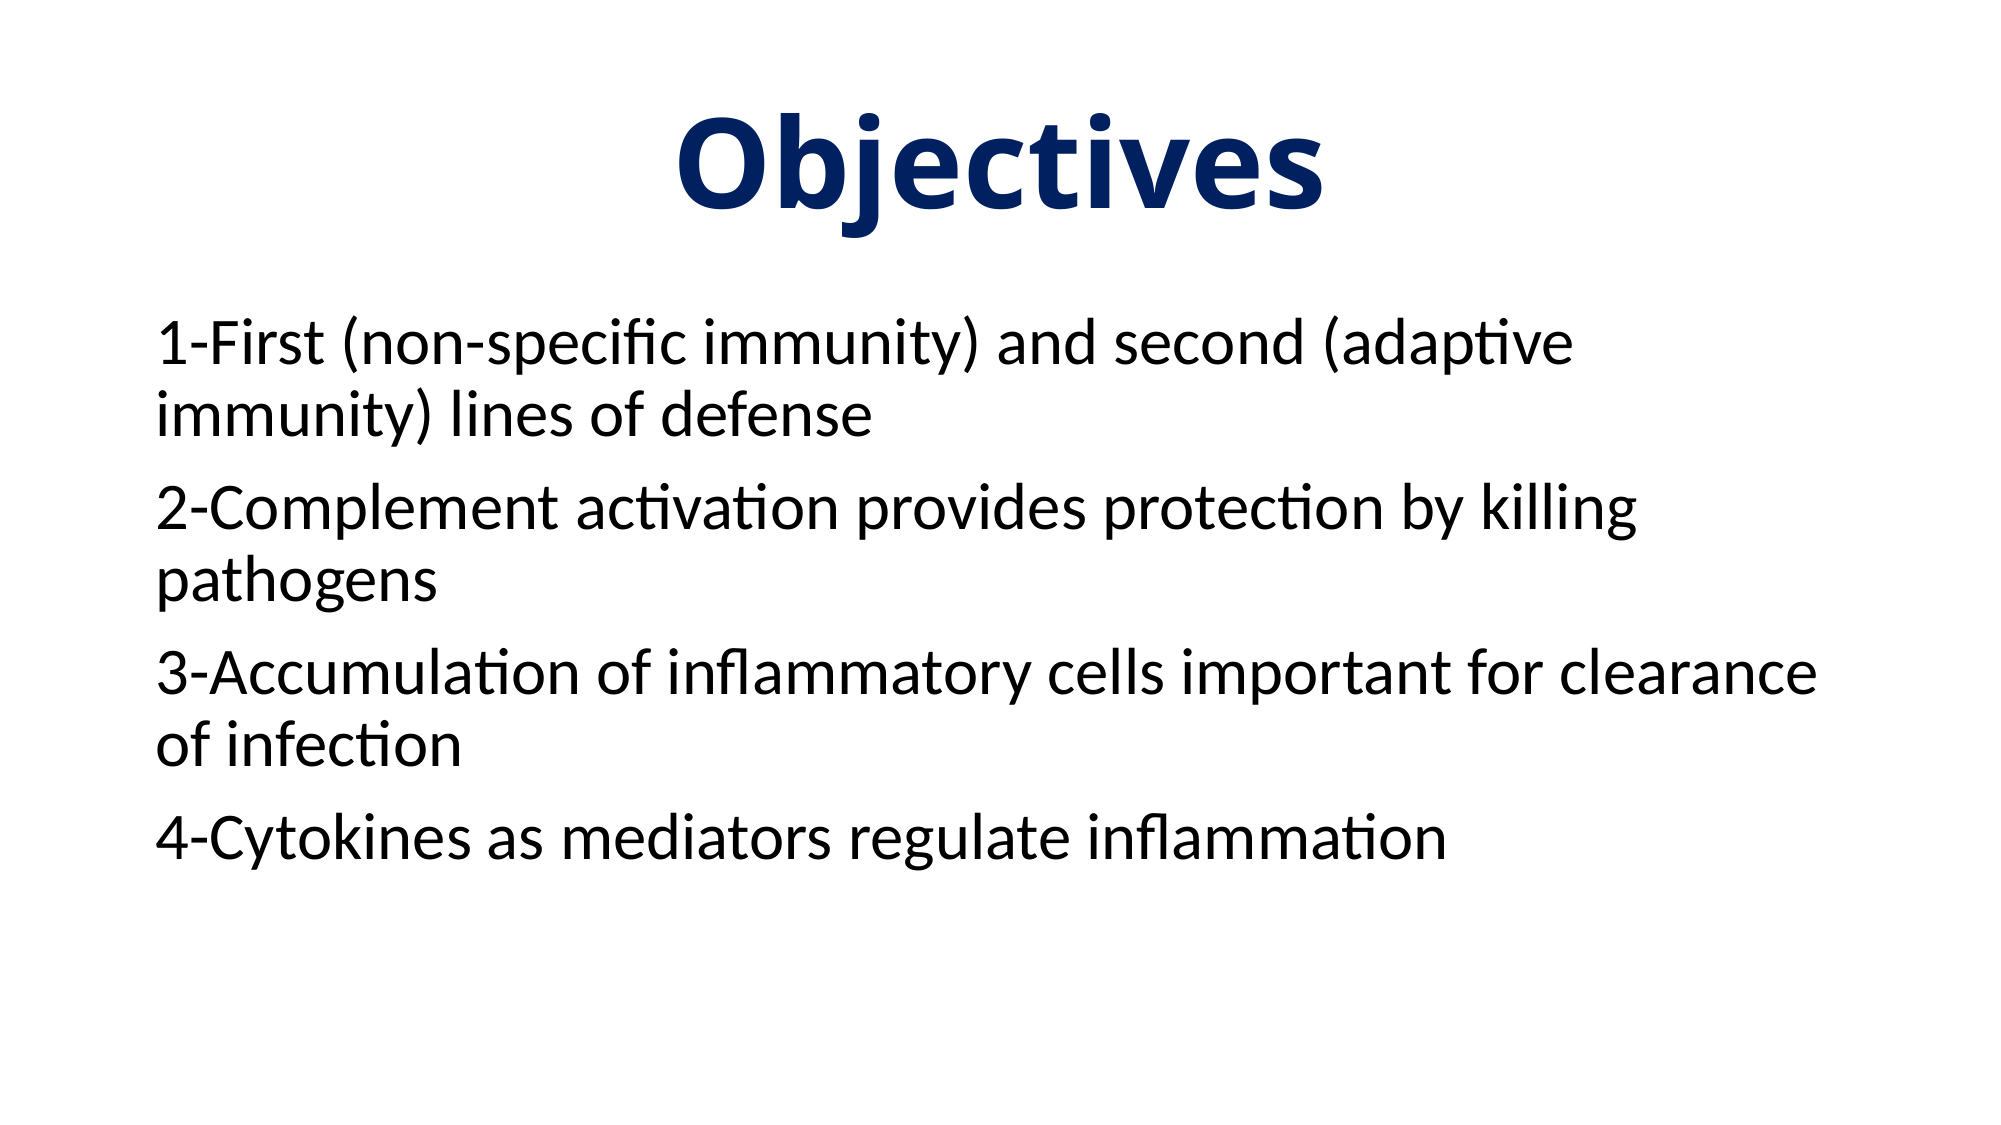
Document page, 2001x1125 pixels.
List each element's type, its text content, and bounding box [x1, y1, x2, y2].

list 1-First (non-specific immunity) and second (adaptive immunity) lines of defense 2-Complement activation provides protection by killing pathogens 3-Accumulation of inflammatory cells important for clearance of infection 4-Cytokines as mediators regulate inflammation [137, 299, 1863, 1014]
title Objectives [137, 59, 1863, 278]
